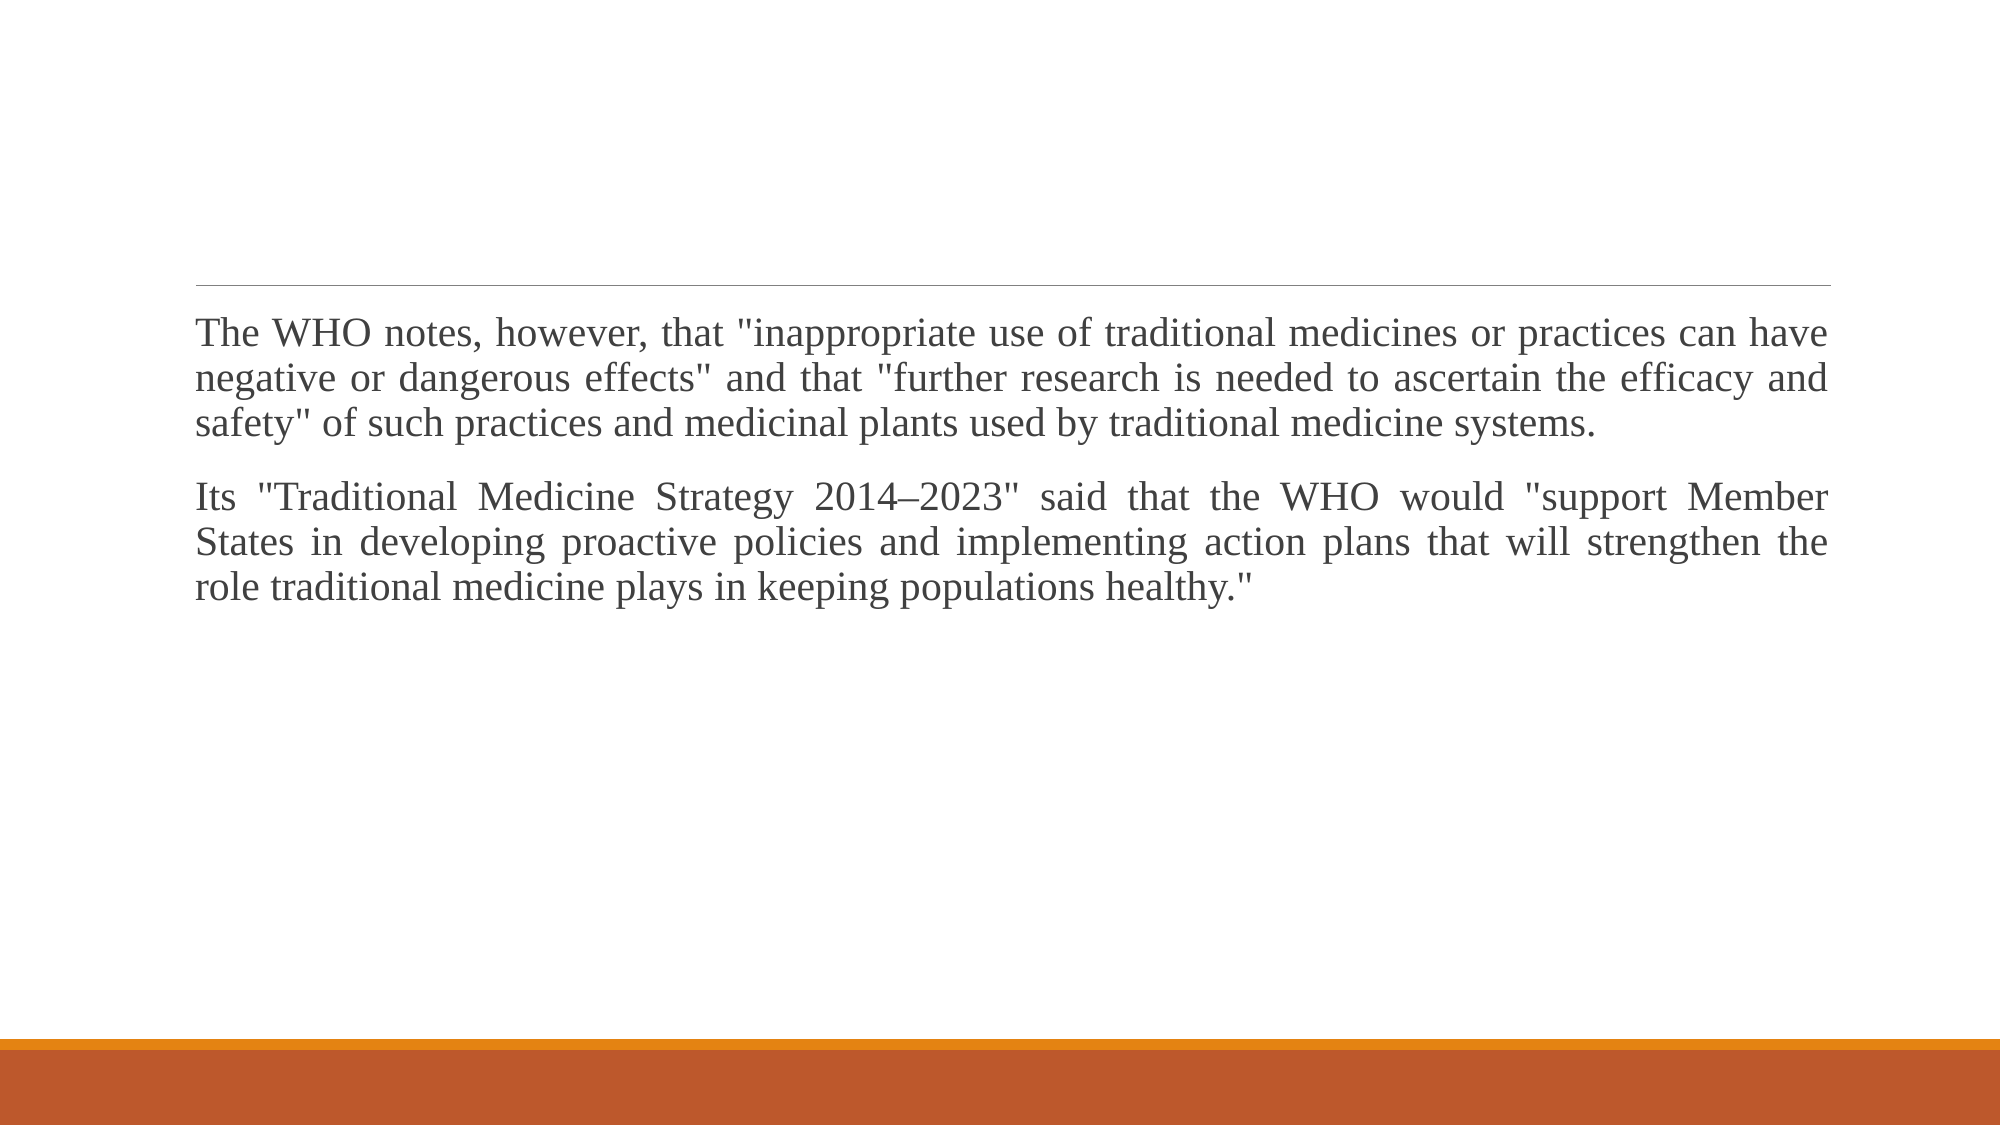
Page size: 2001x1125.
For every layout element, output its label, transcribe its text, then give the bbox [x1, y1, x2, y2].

list The WHO notes, however, that "inappropriate use of traditional medicines or practices can have negative or dangerous effects" and that "further research is needed to ascertain the efficacy and safety" of such practices and medicinal plants used by traditional medicine systems. Its "Traditional Medicine Strategy 2014–2023" said that the WHO would "support Member States in developing proactive policies and implementing action plans that will strengthen the role traditional medicine plays in keeping populations healthy." [180, 302, 1830, 963]
